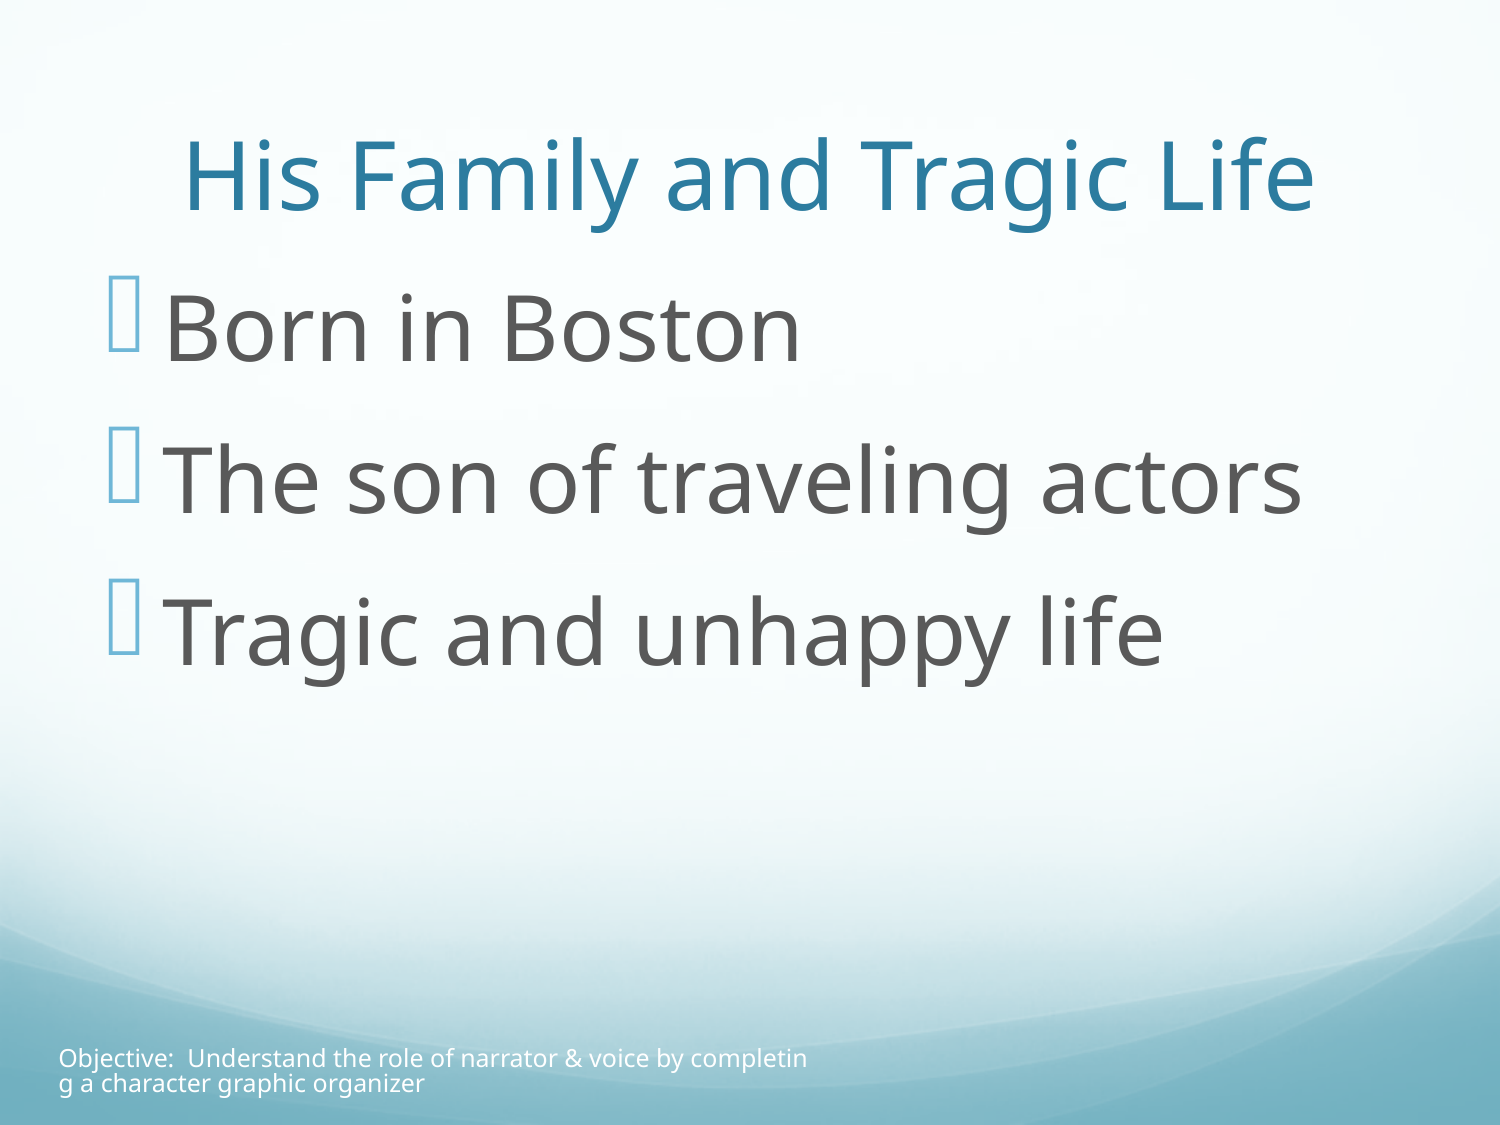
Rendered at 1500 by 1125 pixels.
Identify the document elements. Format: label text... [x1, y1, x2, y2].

footer Objective: Understand the role of narrator & voice by completing a character graphic organizer [43, 1029, 838, 1090]
list Born in Boston The son of traveling actors Tragic and unhappy life [90, 262, 1410, 975]
title His Family and Tragic Life [90, 17, 1410, 237]
